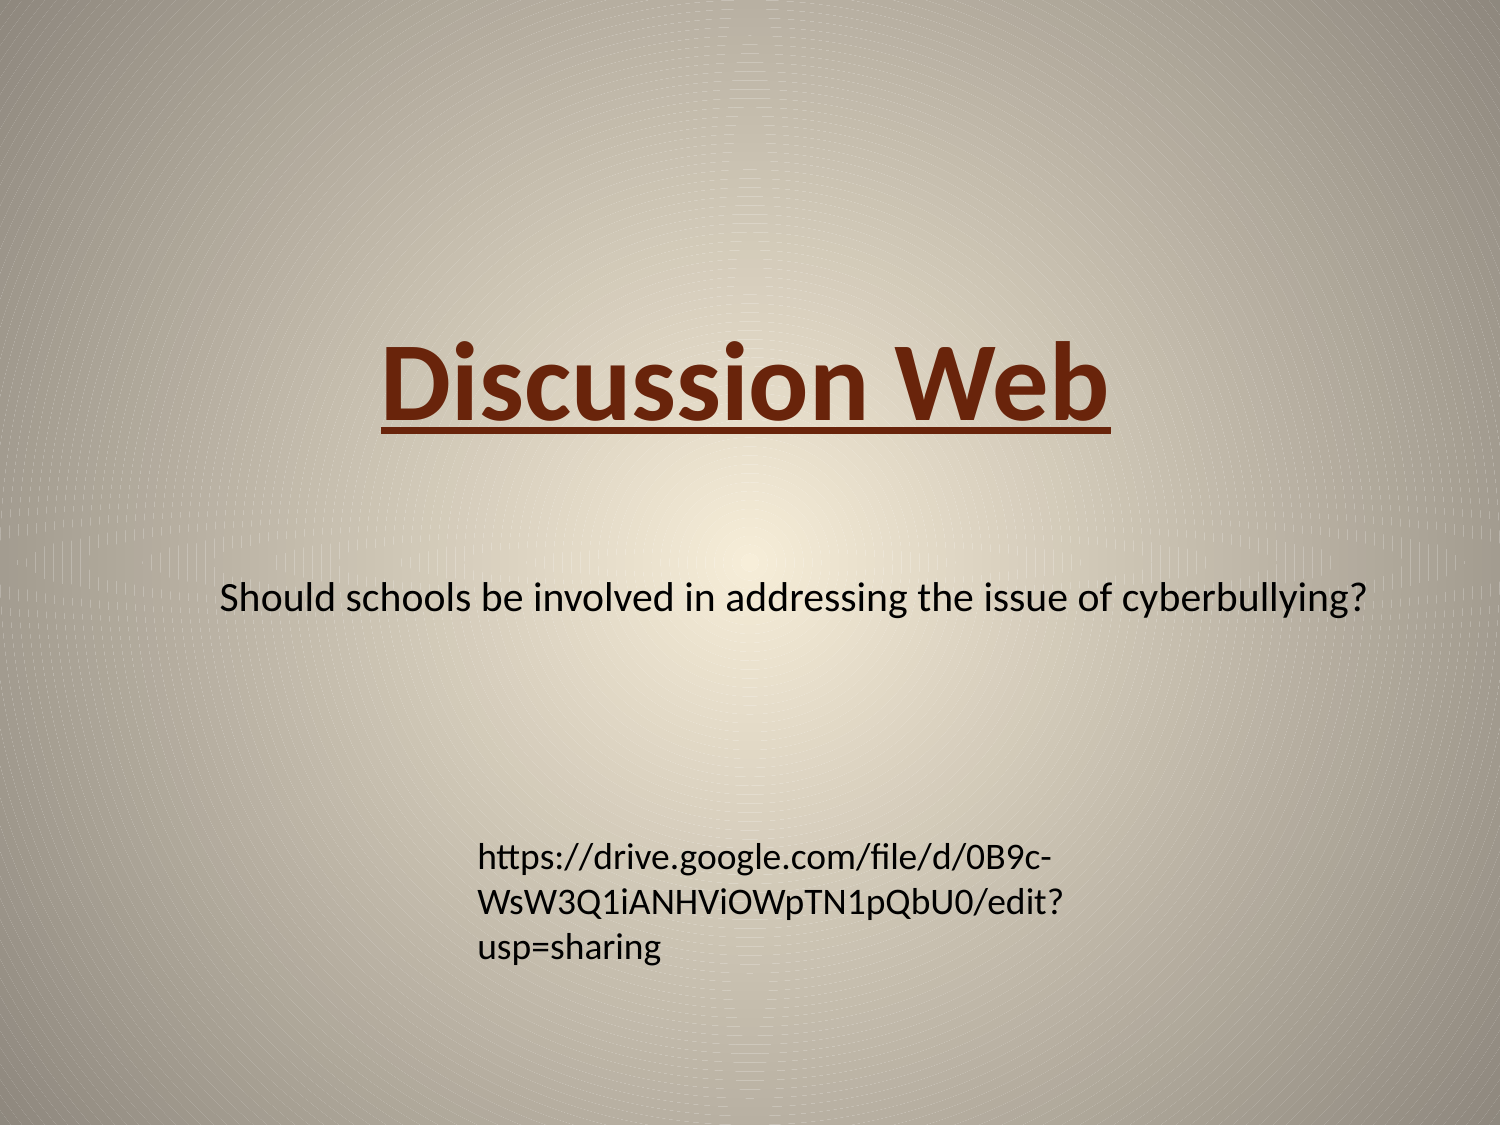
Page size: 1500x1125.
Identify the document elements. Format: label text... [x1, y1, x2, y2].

text_box Discussion Web [365, 299, 1126, 450]
text_box Should schools be involved in addressing the issue of cyberbullying? [204, 562, 1385, 628]
text_box https://drive.google.com/file/d/0B9c-WsW3Q1iANHViOWpTN1pQbU0/edit?usp=sharing [462, 824, 1163, 975]
